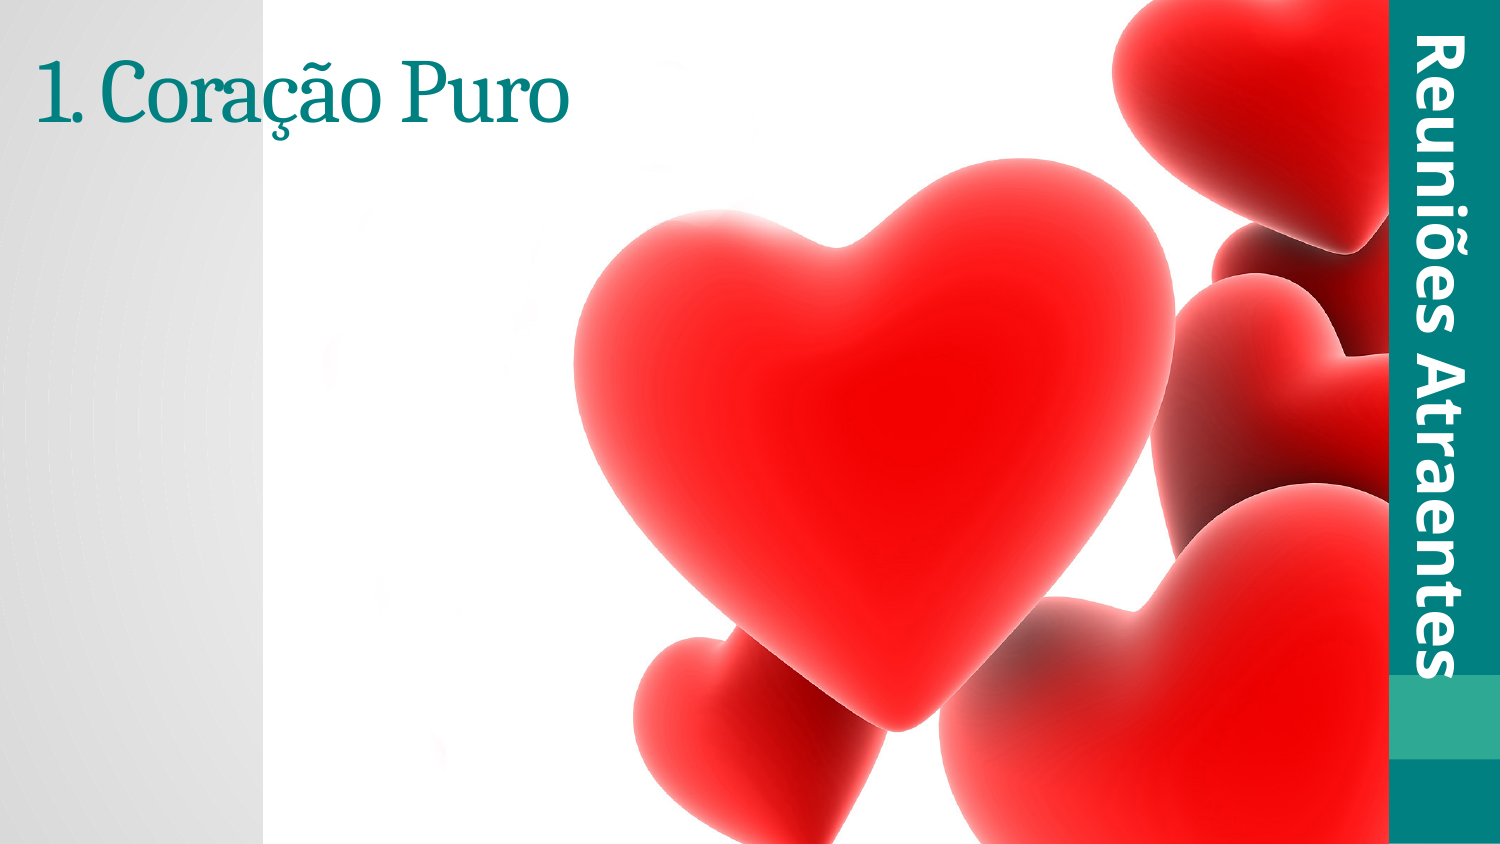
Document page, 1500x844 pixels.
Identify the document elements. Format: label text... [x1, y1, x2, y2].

picture [263, 0, 1389, 844]
title 1. Coração Puro [29, 15, 260, 157]
text_box Reuniões Atraentes [1399, 23, 1492, 728]
